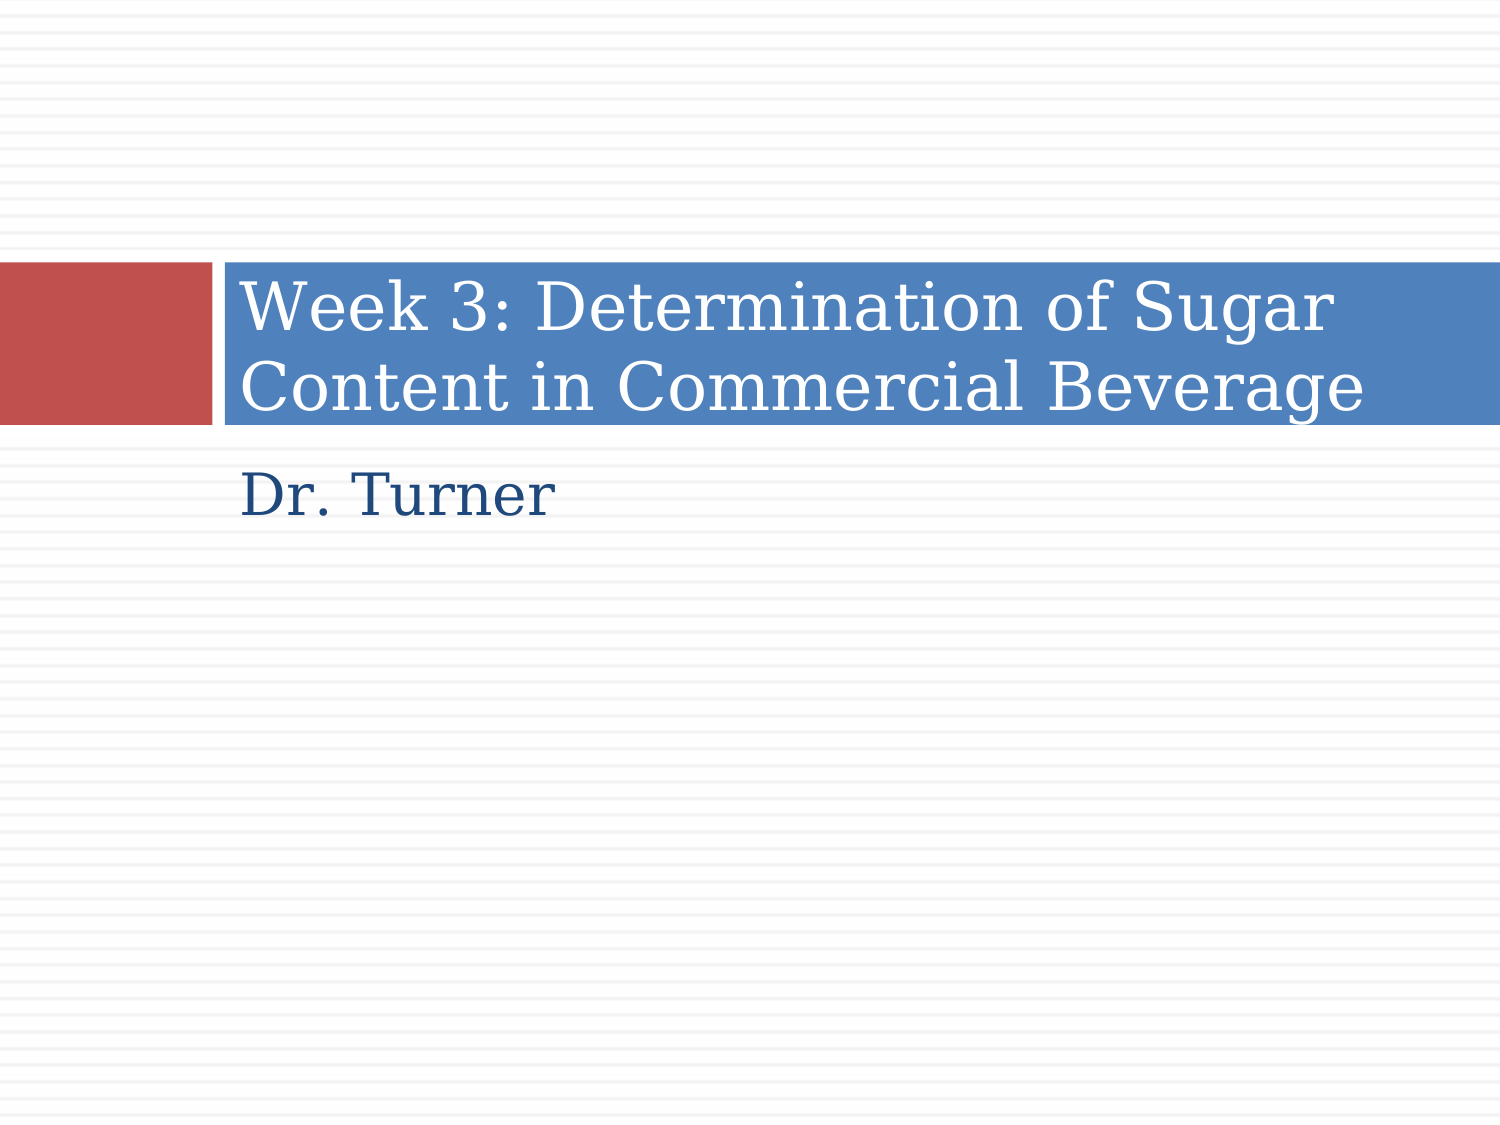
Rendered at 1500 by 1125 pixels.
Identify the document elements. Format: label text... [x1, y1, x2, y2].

list Dr. Turner [225, 450, 1394, 725]
title Week 3: Determination of Sugar Content in Commercial Beverage [225, 262, 1475, 425]
